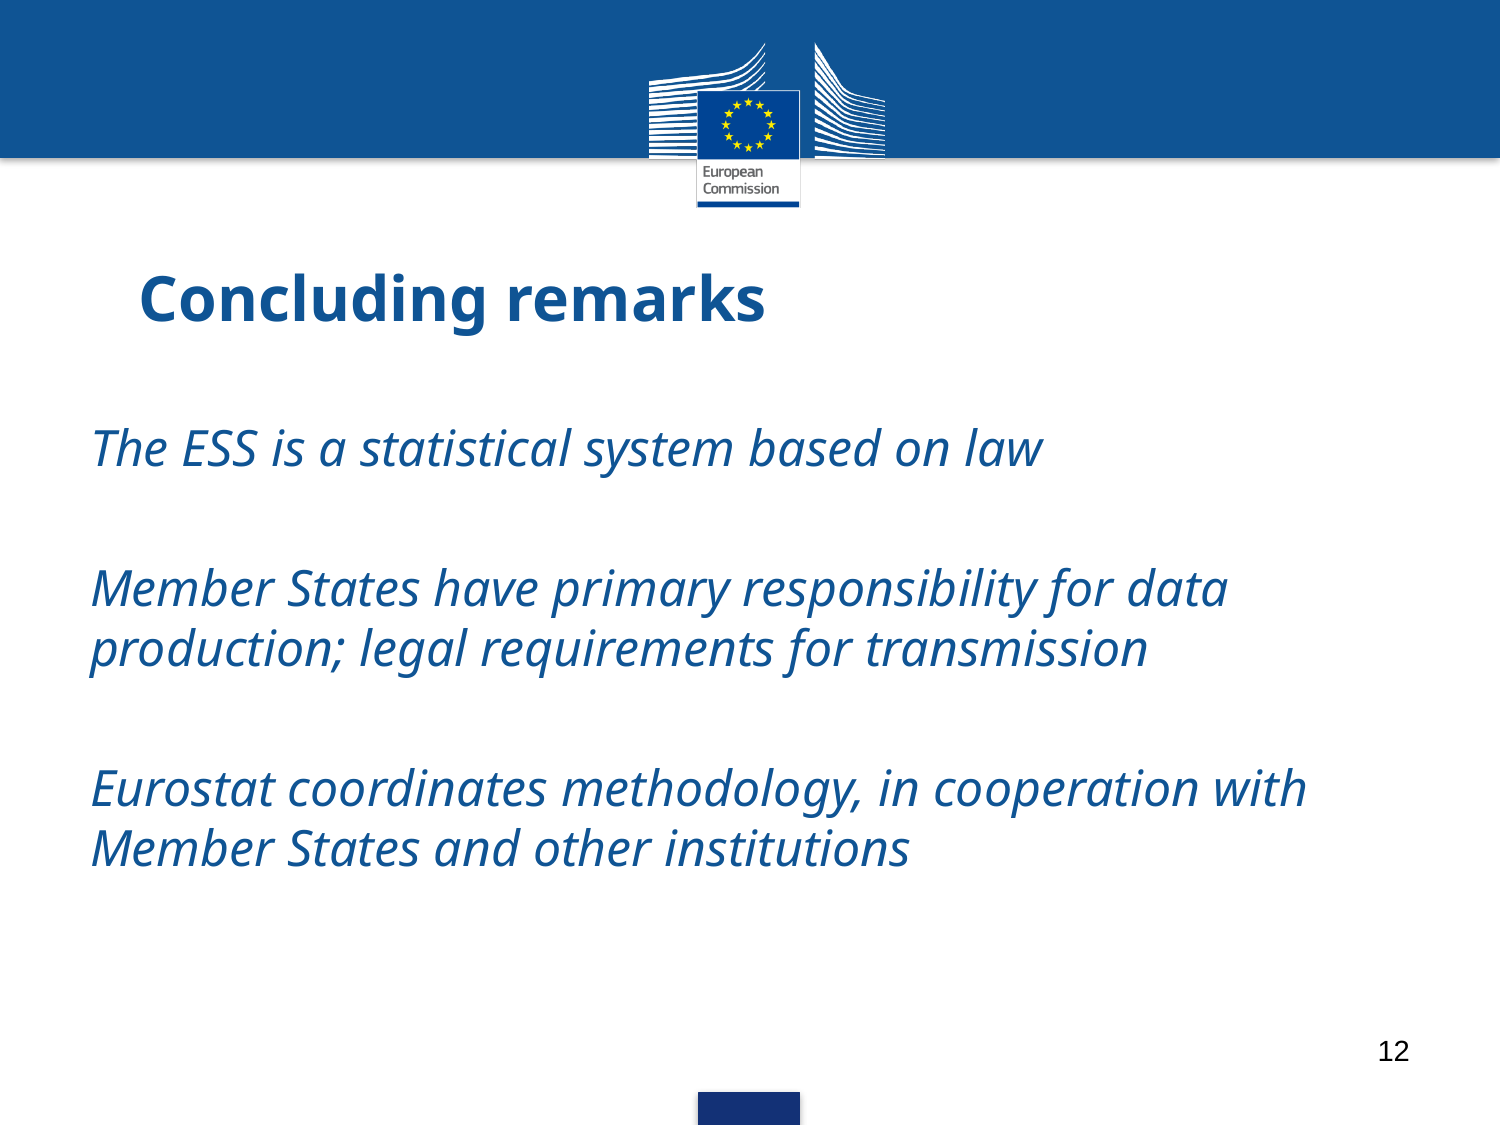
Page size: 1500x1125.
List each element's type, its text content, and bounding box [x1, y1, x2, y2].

picture [649, 42, 885, 208]
list The ESS is a statistical system based on law Member States have primary responsibility for data production; legal requirements for transmission Eurostat coordinates methodology, in cooperation with Member States and other institutions [75, 408, 1425, 988]
title Concluding remarks [64, 219, 1415, 374]
slide_number 12 [1074, 1024, 1425, 1103]
